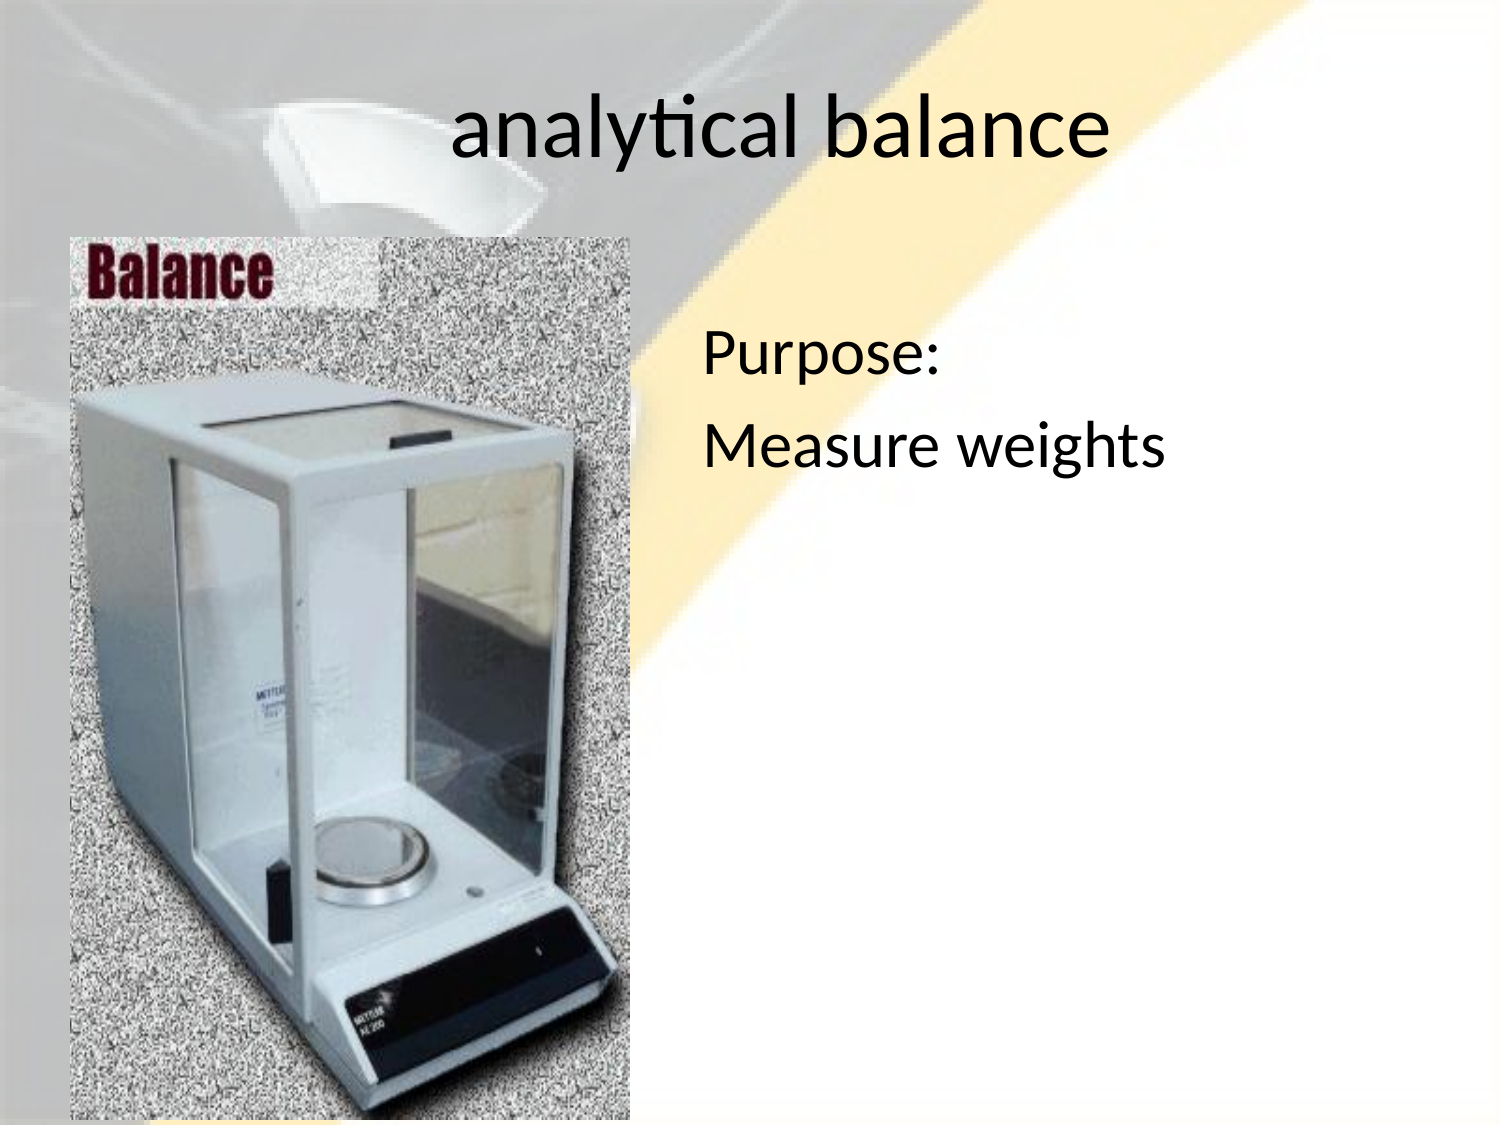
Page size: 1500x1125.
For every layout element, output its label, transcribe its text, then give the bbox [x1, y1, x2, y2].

picture [69, 237, 631, 1120]
subtitle Purpose: Measure weights [687, 299, 1438, 1125]
title analytical balance [87, 0, 1475, 242]
